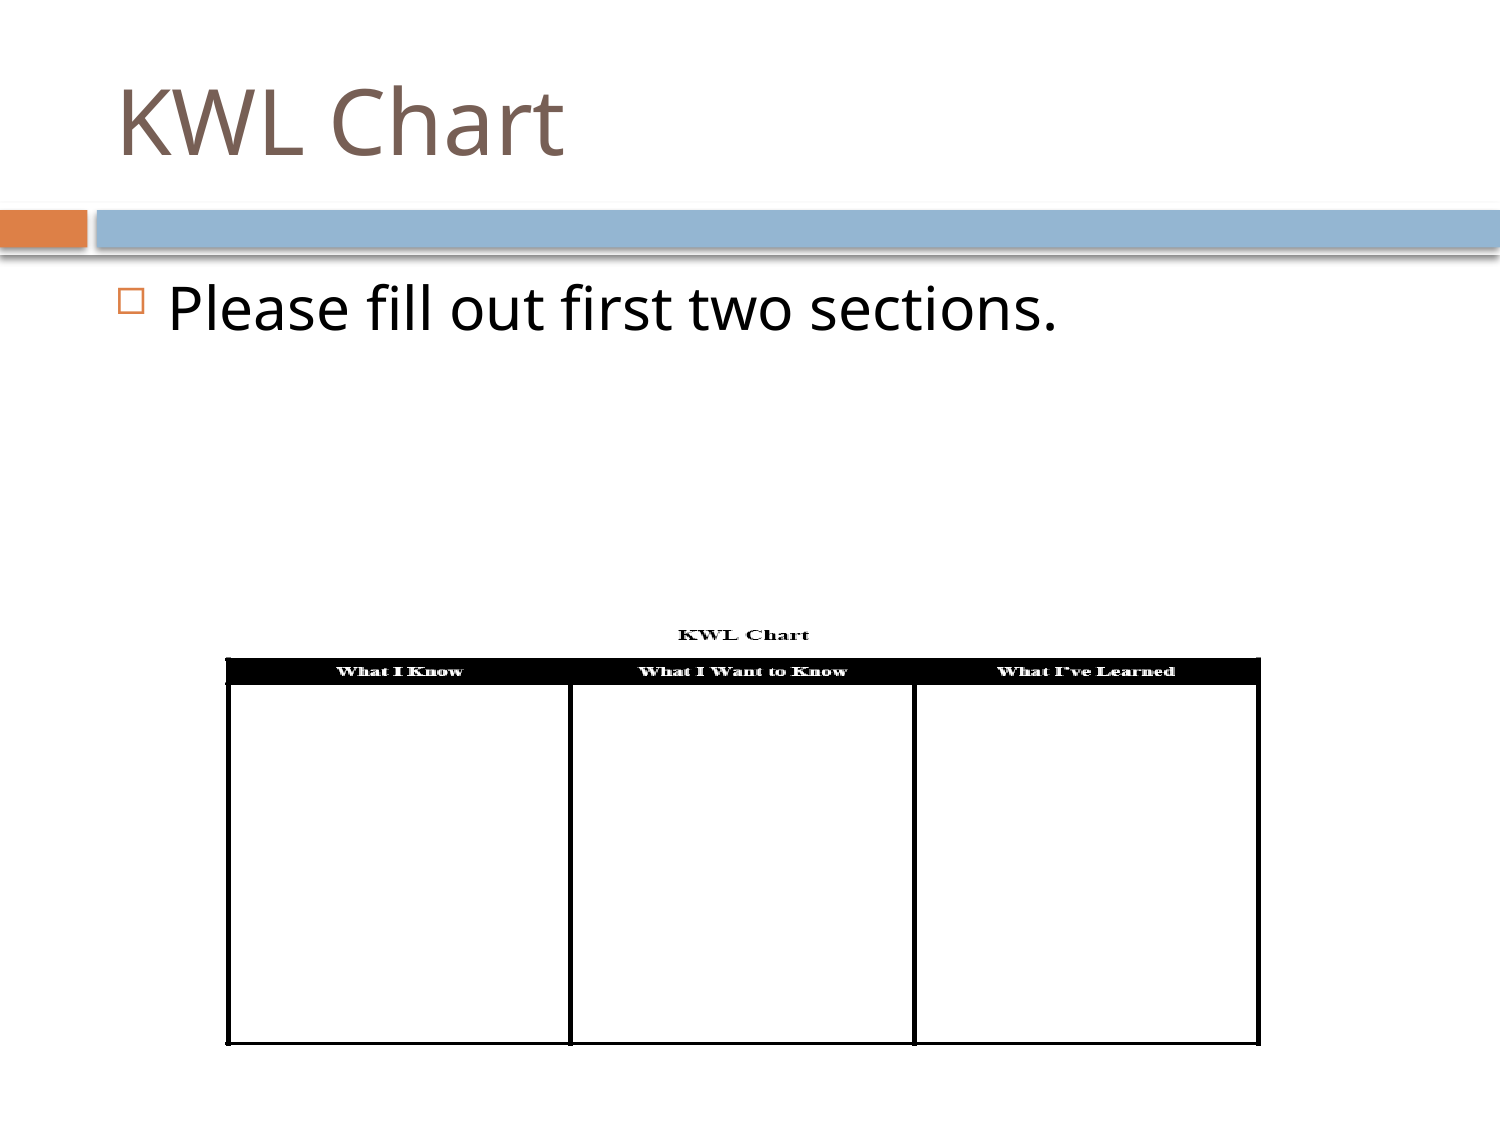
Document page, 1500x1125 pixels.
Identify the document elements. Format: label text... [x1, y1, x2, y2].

list Please fill out first two sections. [100, 262, 1438, 1000]
title KWL Chart [100, 37, 1438, 200]
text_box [124, 558, 1363, 1125]
